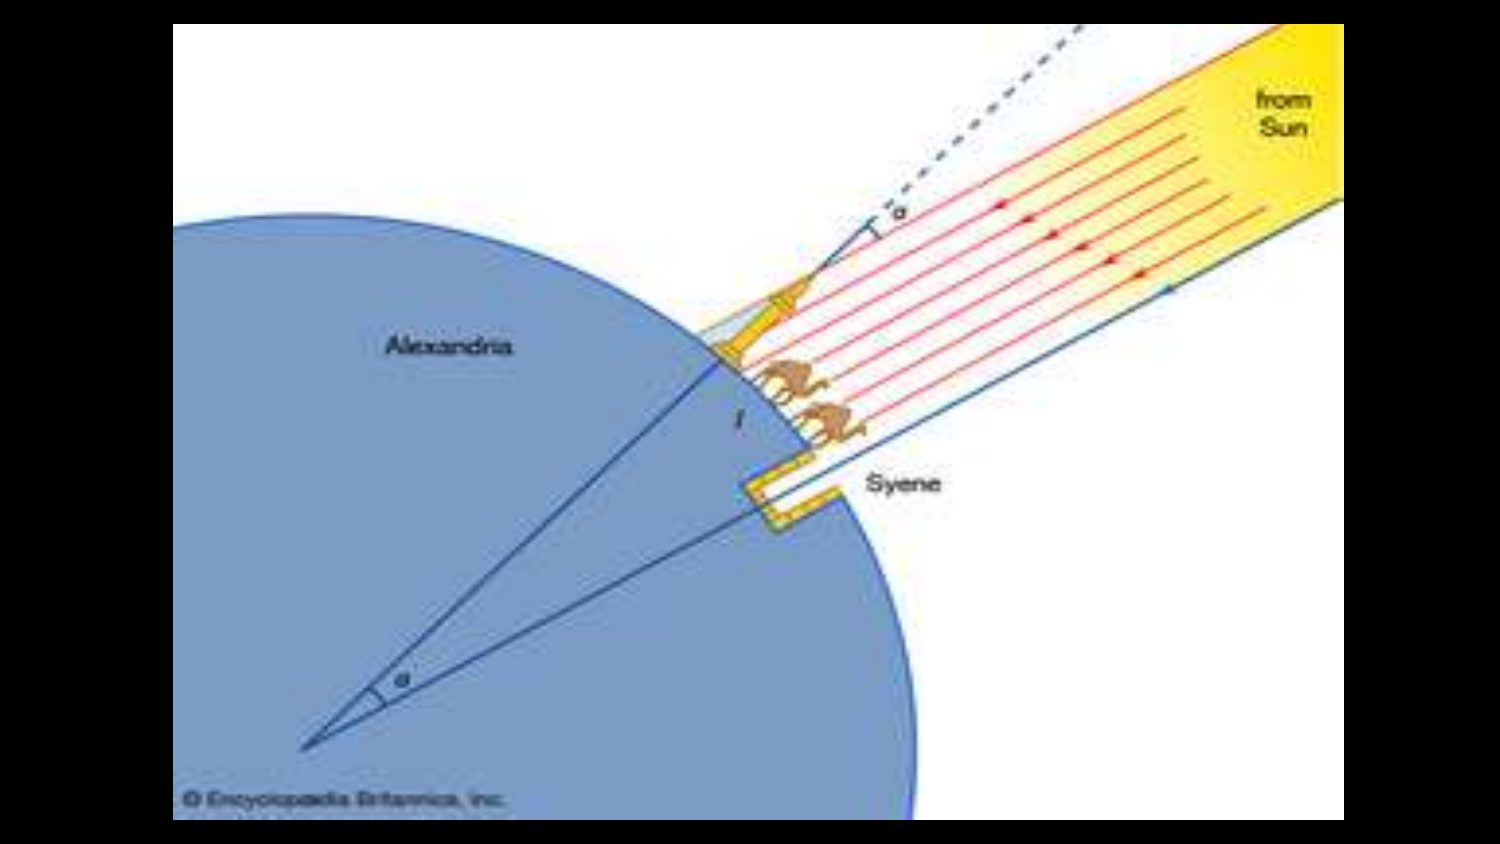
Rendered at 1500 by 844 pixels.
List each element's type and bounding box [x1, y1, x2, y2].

picture [173, 24, 1344, 820]
